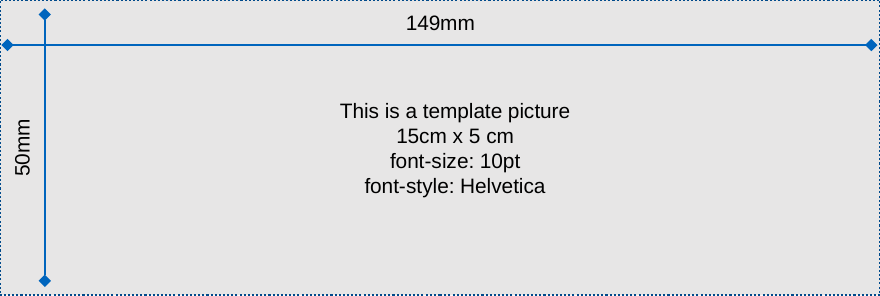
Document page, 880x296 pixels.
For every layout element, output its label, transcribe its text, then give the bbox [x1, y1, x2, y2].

text_box This is a template picture 15cm x 5 cm font-size: 10pt font-style: Helvetica [294, 90, 616, 205]
text_box 149mm [382, 2, 499, 42]
text_box 50mm [1, 90, 42, 206]
text_box [0, 0, 880, 296]
